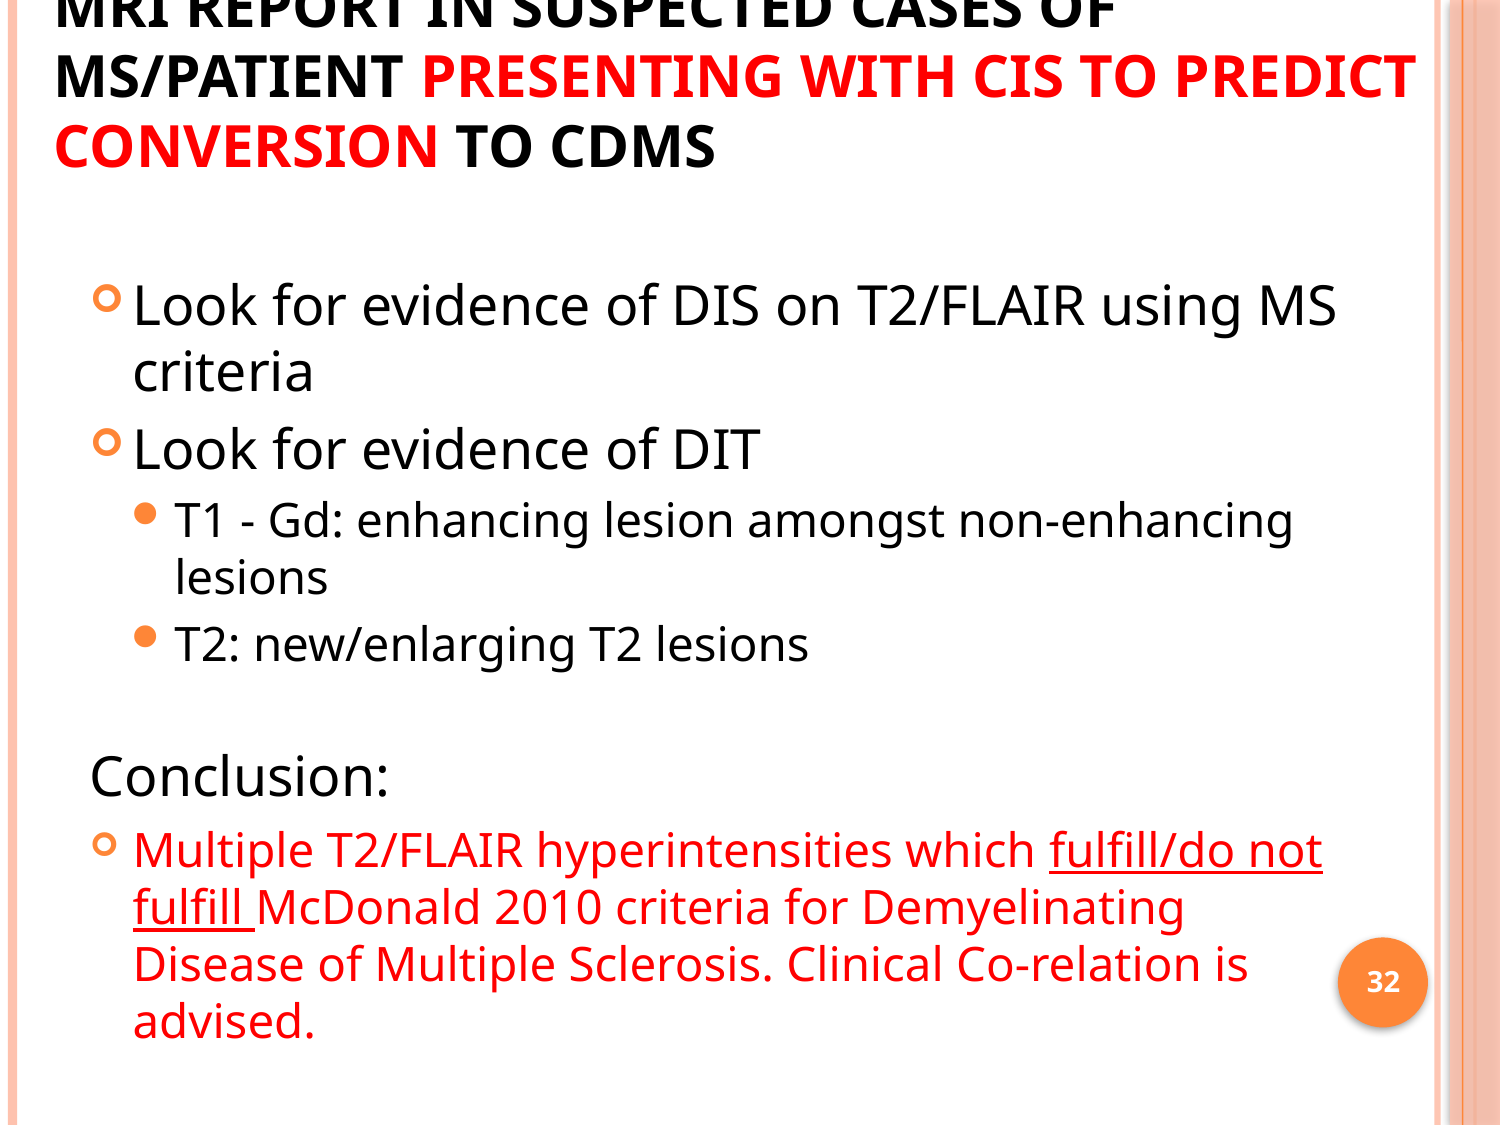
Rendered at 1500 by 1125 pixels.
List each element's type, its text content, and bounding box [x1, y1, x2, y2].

title MRI report in suspected cases of MS/patient presenting with CIS to predict conversion to CDMS [39, 45, 1477, 187]
slide_number 32 [1333, 940, 1434, 1027]
list Look for evidence of DIS on T2/FLAIR using MS criteria Look for evidence of DIT T1 - Gd: enhancing lesion amongst non-enhancing lesions T2: new/enlarging T2 lesions Conclusion: Multiple T2/FLAIR hyperintensities which fulfill/do not fulfill McDonald 2010 criteria for Demyelinating Disease of Multiple Sclerosis. Clinical Co-relation is advised. [75, 262, 1370, 1062]
